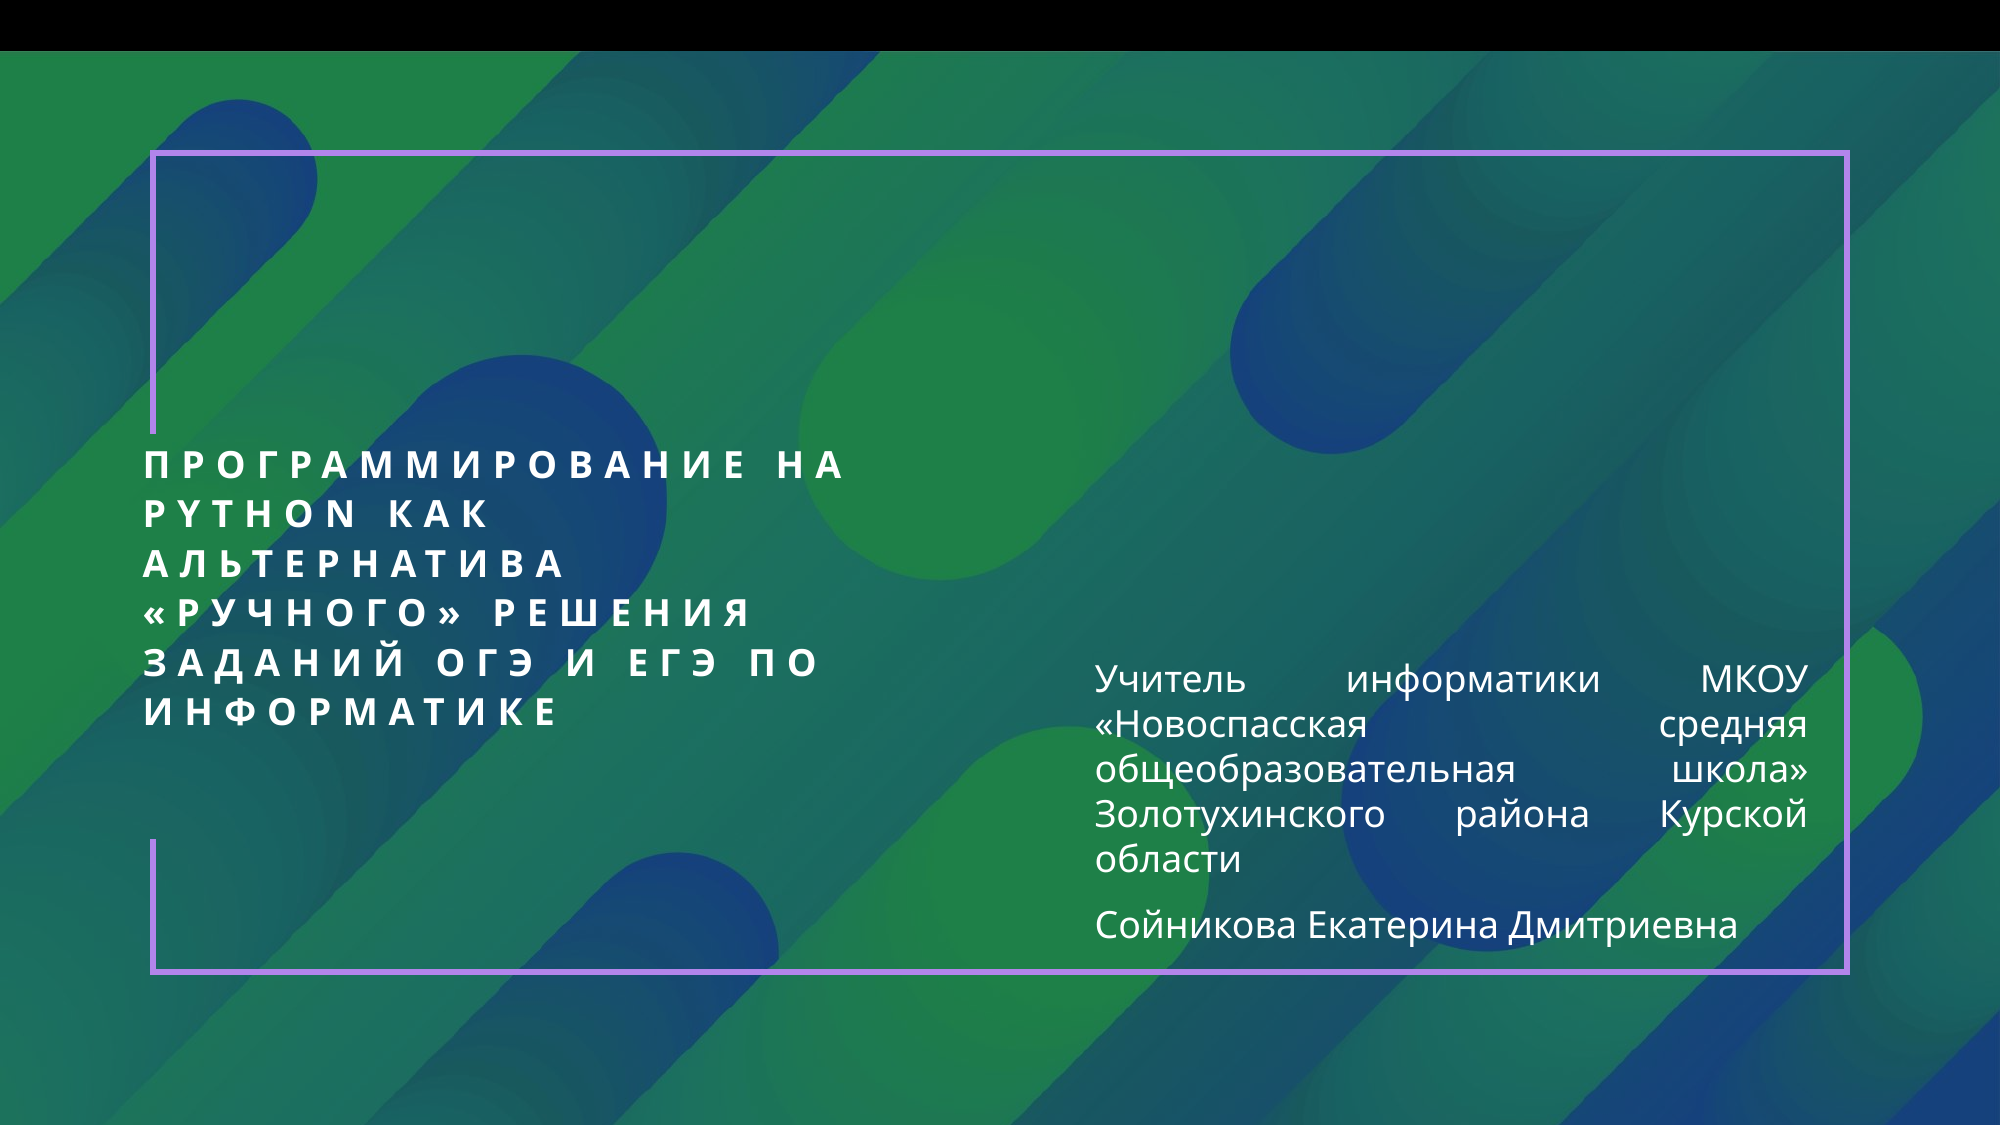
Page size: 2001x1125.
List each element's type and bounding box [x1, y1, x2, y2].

text_box [0, 0, 2000, 51]
picture [0, 51, 2000, 1125]
